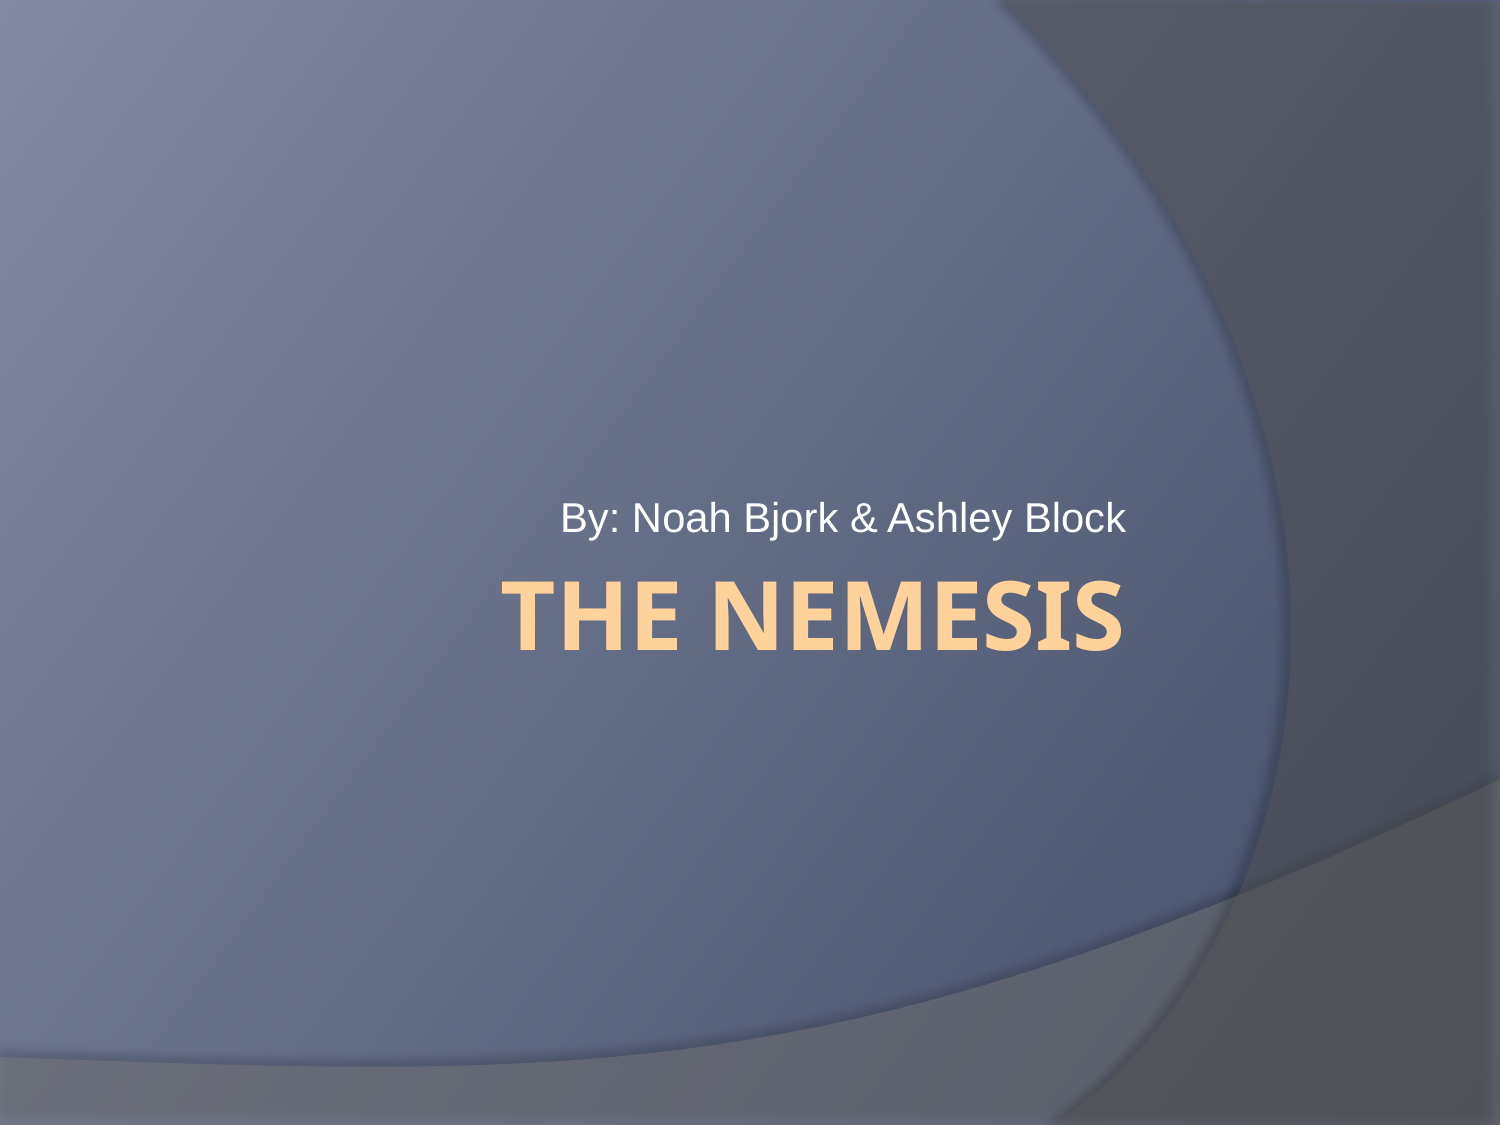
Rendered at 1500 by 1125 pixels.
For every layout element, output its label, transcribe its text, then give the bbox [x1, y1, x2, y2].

subtitle By: Noah Bjork & Ashley Block [71, 253, 1134, 541]
title The Nemesis [70, 547, 1134, 925]
